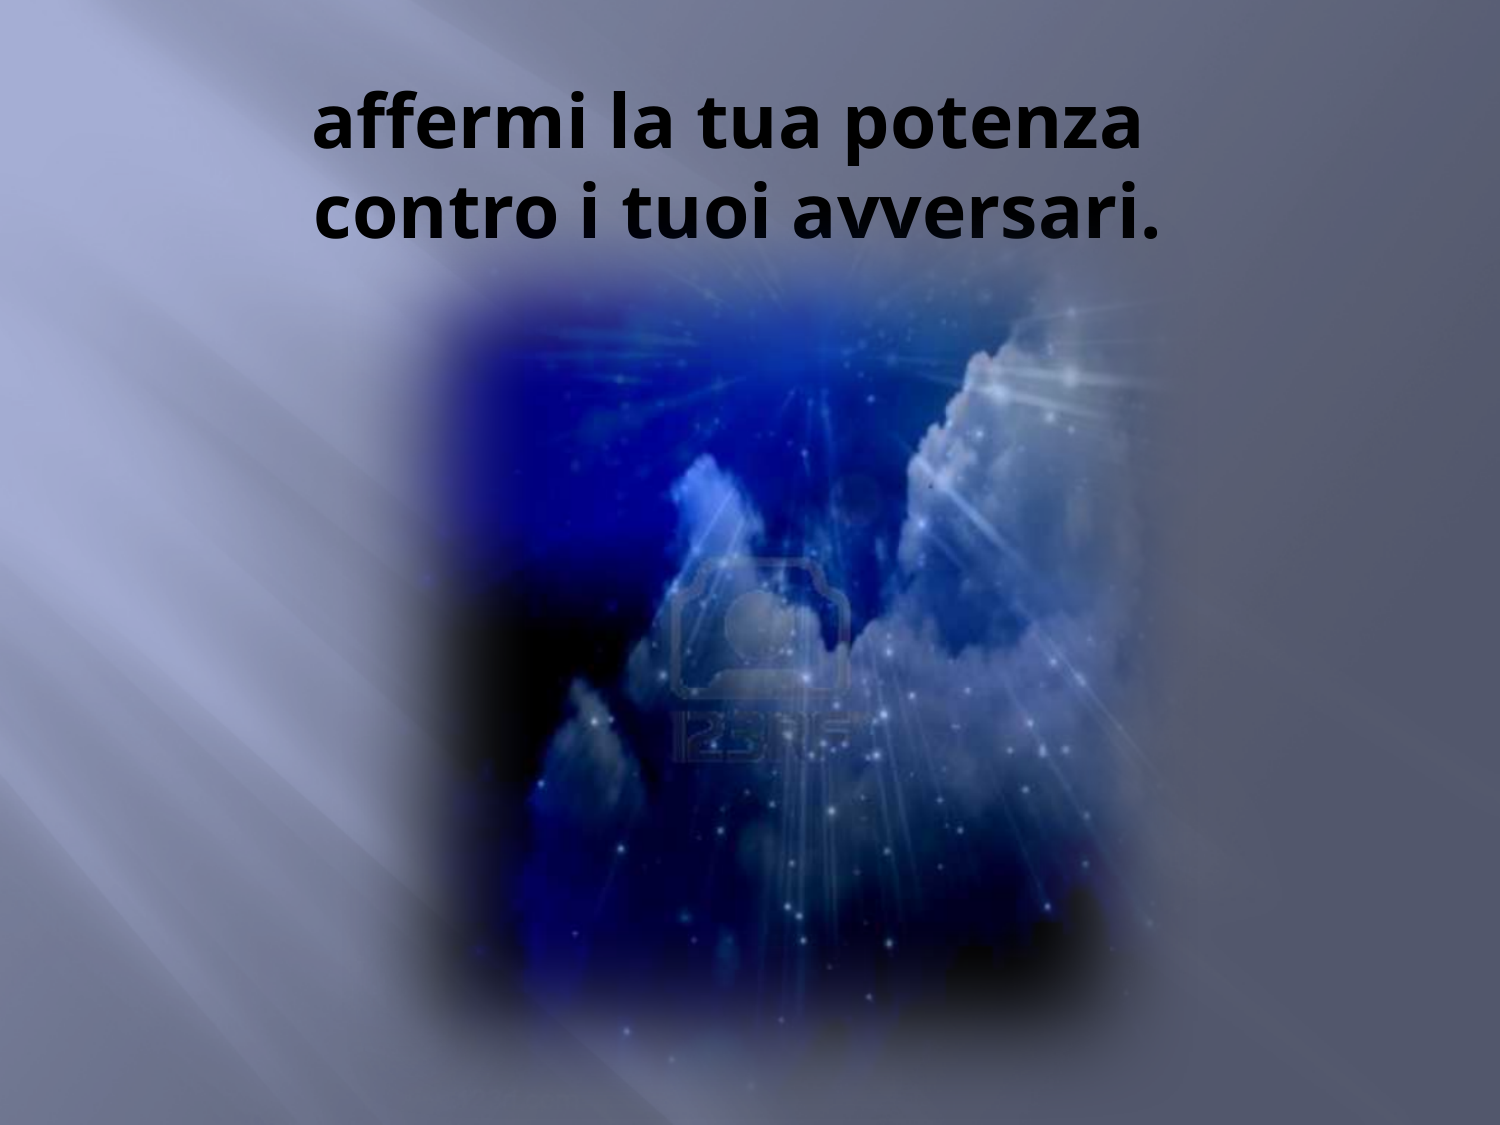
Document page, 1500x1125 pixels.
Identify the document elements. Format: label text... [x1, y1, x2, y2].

picture [336, 194, 1204, 1125]
text_box affermi la tua potenza contro i tuoi avversari. [76, 66, 1400, 262]
